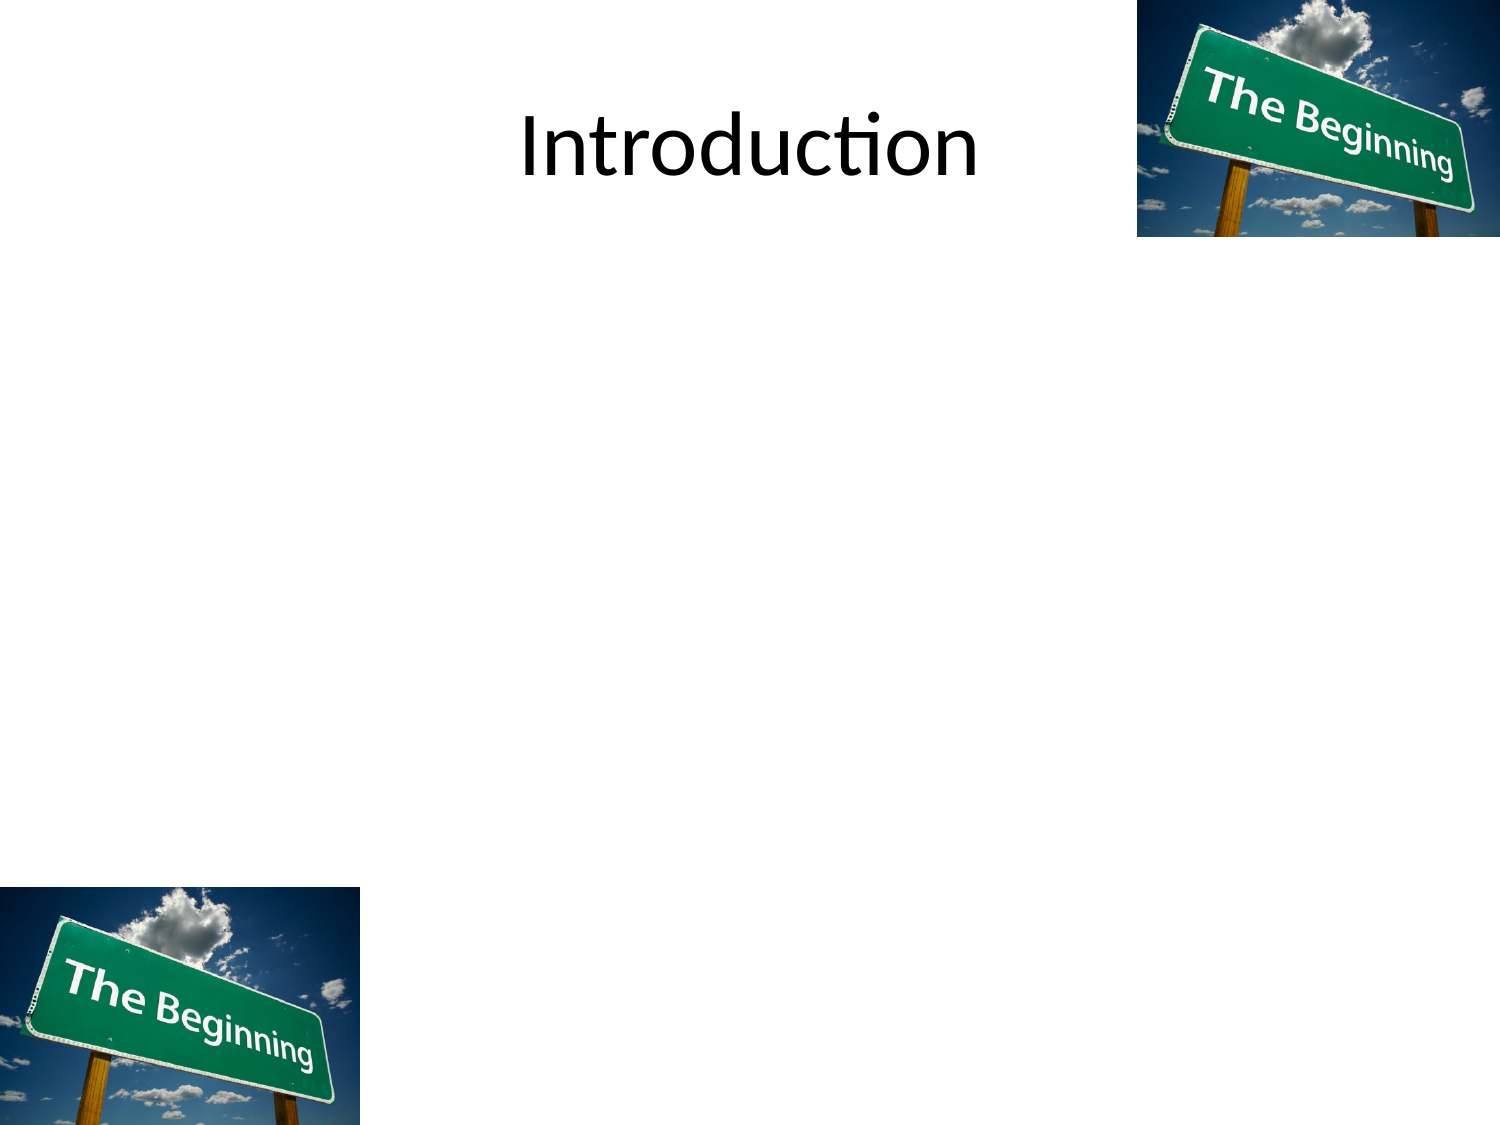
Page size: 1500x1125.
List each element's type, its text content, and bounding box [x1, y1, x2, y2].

picture [0, 887, 360, 1125]
picture [1137, 0, 1500, 237]
title Introduction [75, 45, 1132, 233]
